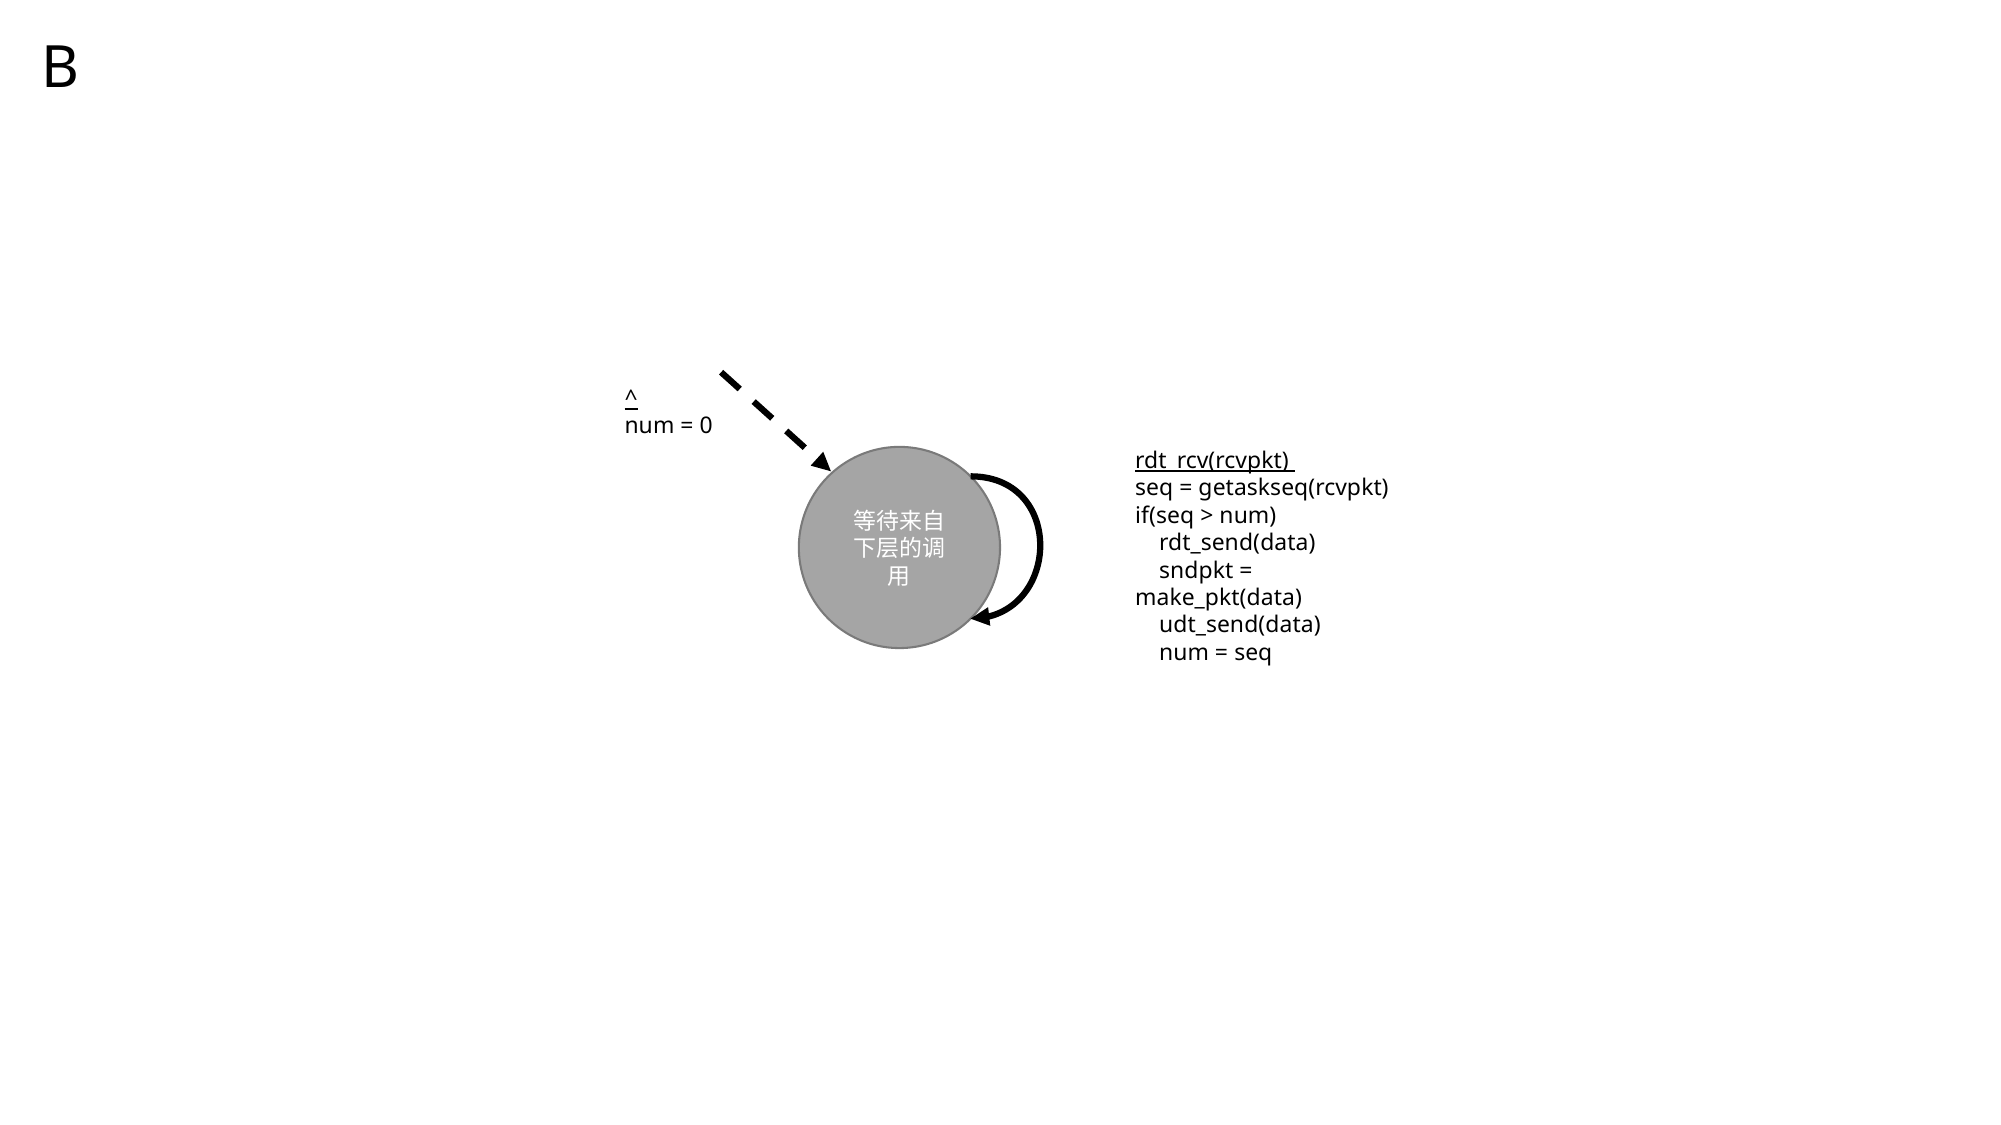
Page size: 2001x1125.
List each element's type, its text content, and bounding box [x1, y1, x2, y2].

text_box ^ num = 0 [609, 376, 721, 446]
text_box rdt_rcv(rcvpkt) seq = getaskseq(rcvpkt) if(seq > num) rdt_send(data) sndpkt = make_pkt(data) udt_send(data) num = seq [1120, 437, 1435, 673]
text_box B [26, 22, 105, 107]
text_box 等待来自下层的调用 [797, 445, 1002, 650]
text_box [721, 372, 831, 472]
